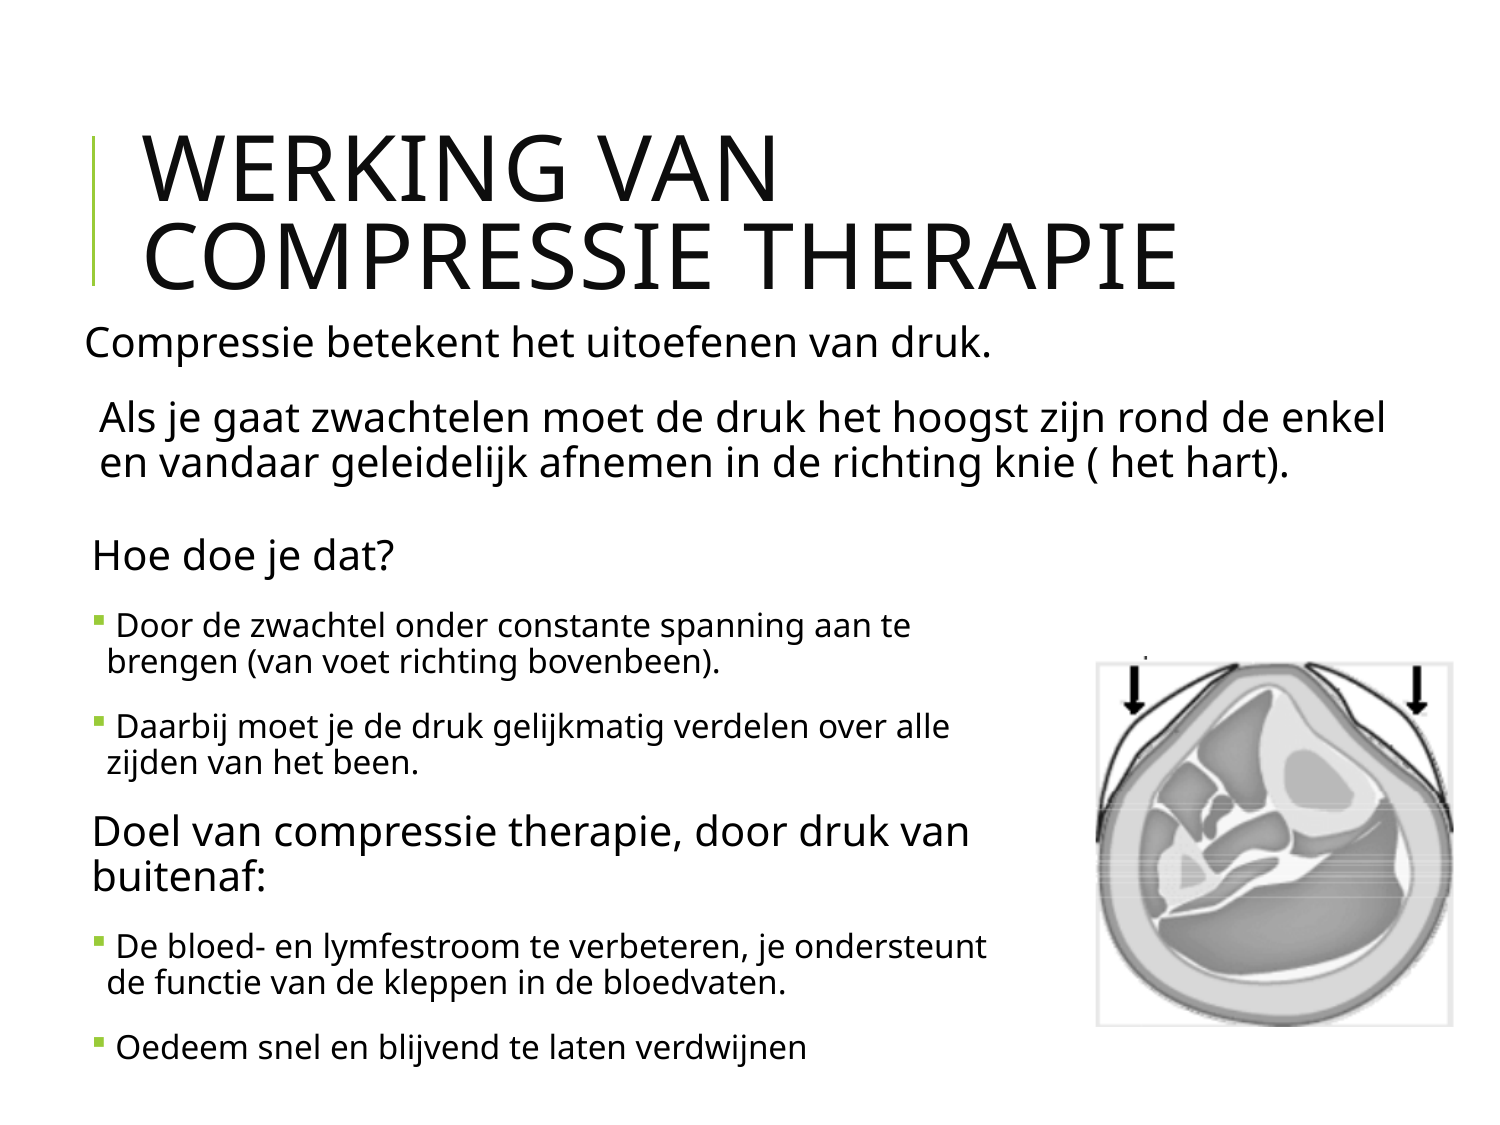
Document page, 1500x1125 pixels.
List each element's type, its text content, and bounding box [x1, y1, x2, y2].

list Compressie betekent het uitoefenen van druk. Als je gaat zwachtelen moet de druk het hoogst zijn rond de enkel en vandaar geleidelijk afnemen in de richting knie ( het hart). [76, 314, 1454, 563]
text_box Hoe doe je dat? Door de zwachtel onder constante spanning aan te brengen (van voet richting bovenbeen). Daarbij moet je de druk gelijkmatig verdelen over alle zijden van het been. Doel van compressie therapie, door druk van buitenaf: De bloed- en lymfestroom te verbeteren, je ondersteunt de functie van de kleppen in de bloedvaten. Oedeem snel en blijvend te laten verdwijnen [76, 527, 1046, 1119]
title Werking van compressie therapie [126, 96, 1322, 314]
picture [1092, 656, 1455, 1027]
